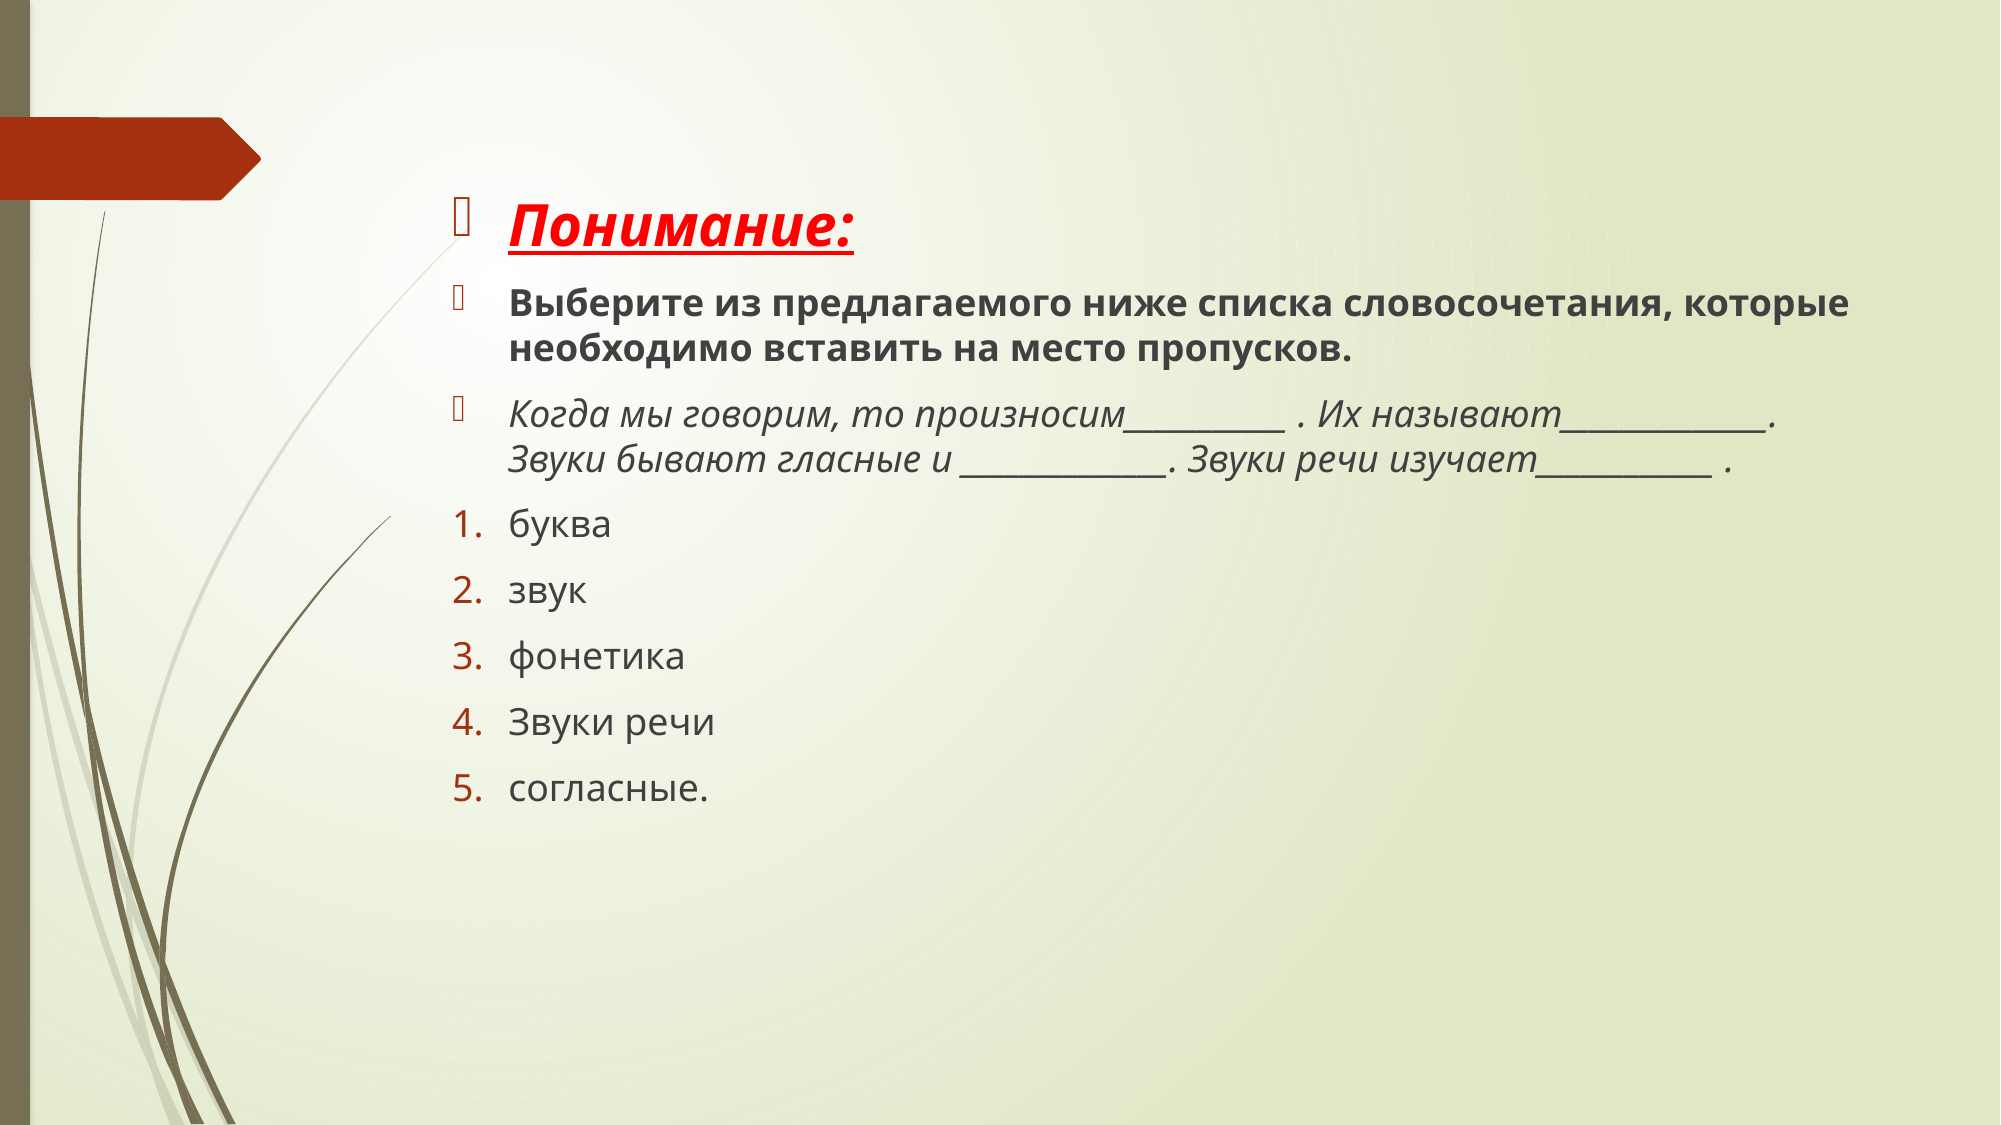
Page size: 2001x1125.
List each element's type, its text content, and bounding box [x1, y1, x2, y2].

list Понимание: Выберите из предлагаемого ниже списка словосочетания, которые необходимо вставить на место пропусков. Когда мы говорим, то произносим___________ . Их называют______________. Звуки бывают гласные и ______________. Звуки речи изучает____________ . буква звук фонетика Звуки речи согласные. [437, 145, 1888, 970]
